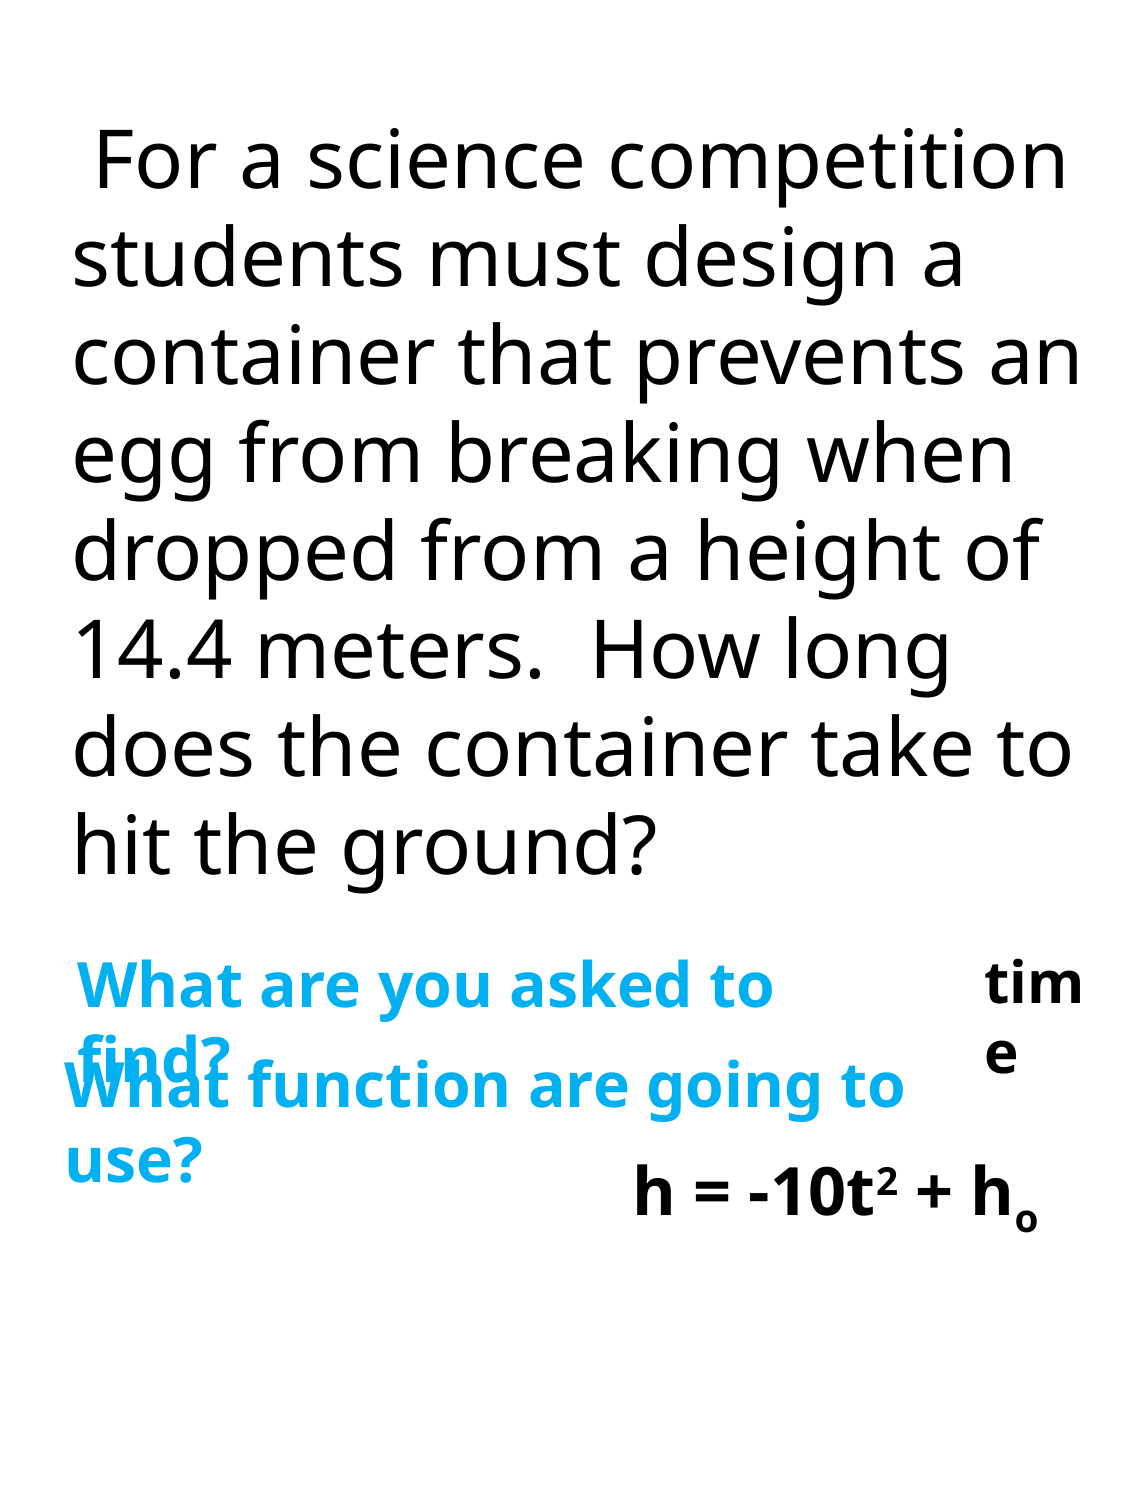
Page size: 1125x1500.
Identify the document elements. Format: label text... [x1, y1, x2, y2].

text_box What are you asked to find? [62, 937, 949, 1037]
text_box What function are going to use? [49, 1037, 1075, 1203]
text_box time [969, 937, 1125, 1093]
text_box h = -10t2 + ho [617, 1141, 1054, 1248]
title For a science competition students must design a container that prevents an egg from breaking when dropped from a height of 14.4 meters. How long does the container take to hit the ground? [56, 60, 1125, 938]
